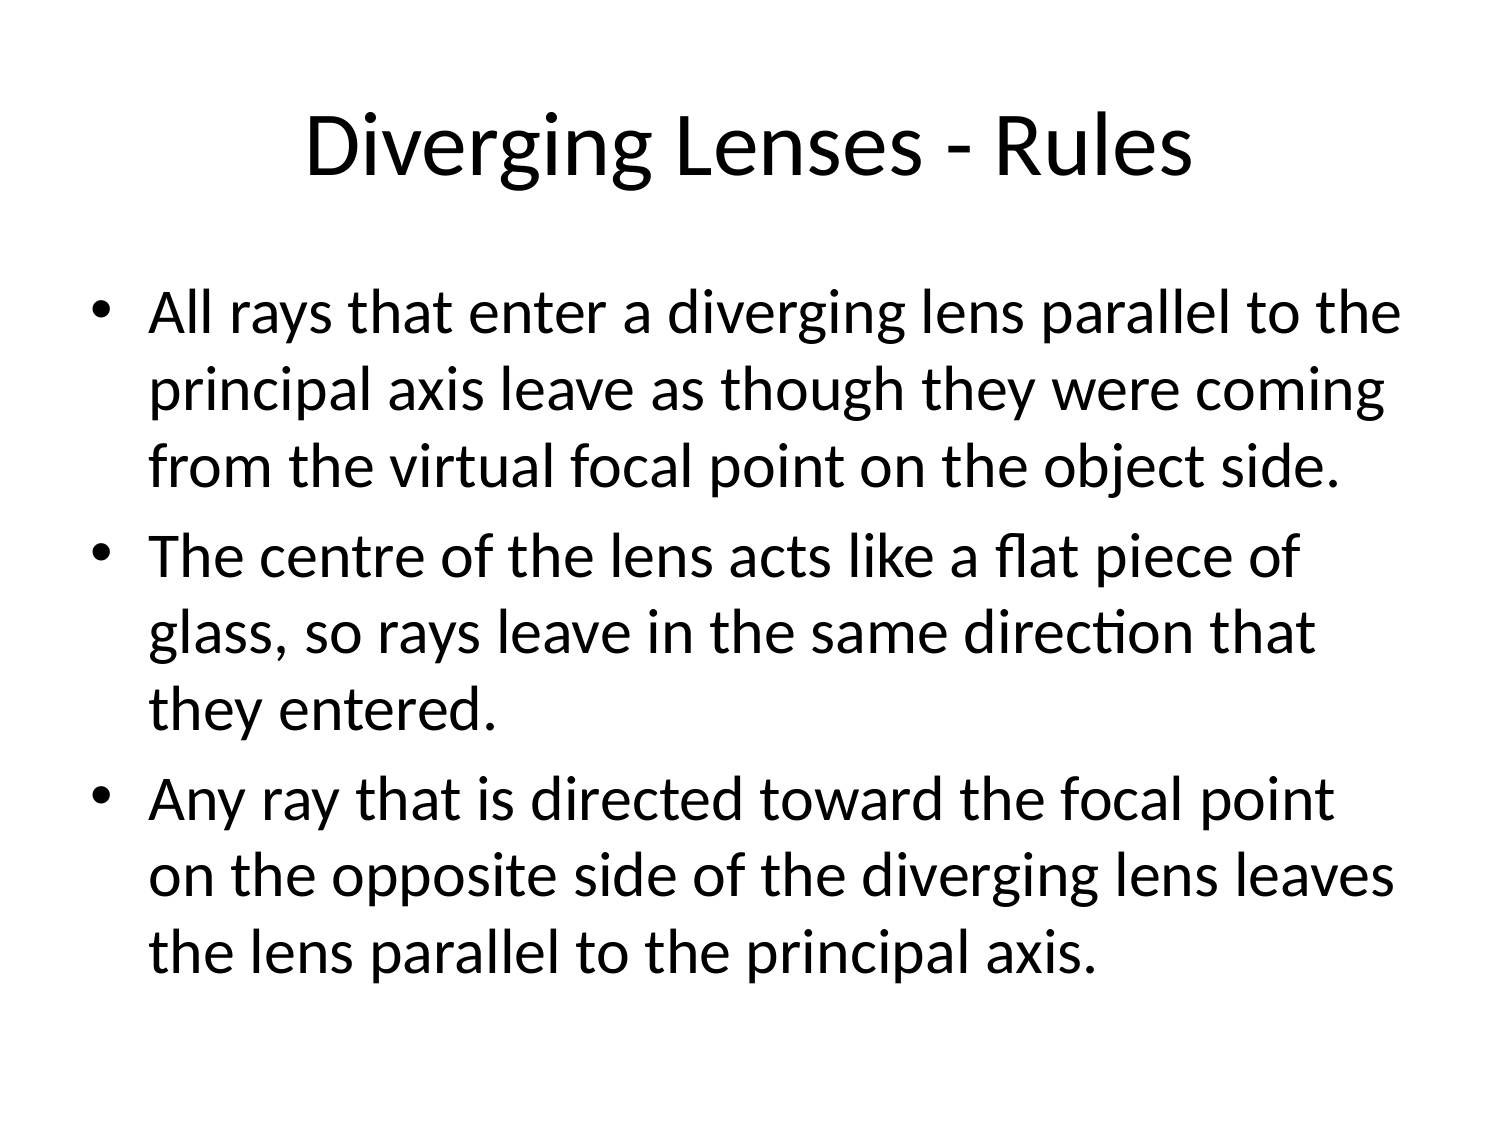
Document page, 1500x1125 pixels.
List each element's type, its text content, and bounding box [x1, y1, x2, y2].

list All rays that enter a diverging lens parallel to the principal axis leave as though they were coming from the virtual focal point on the object side. The centre of the lens acts like a flat piece of glass, so rays leave in the same direction that they entered. Any ray that is directed toward the focal point on the opposite side of the diverging lens leaves the lens parallel to the principal axis. [75, 262, 1425, 1005]
title Diverging Lenses - Rules [75, 45, 1425, 233]
